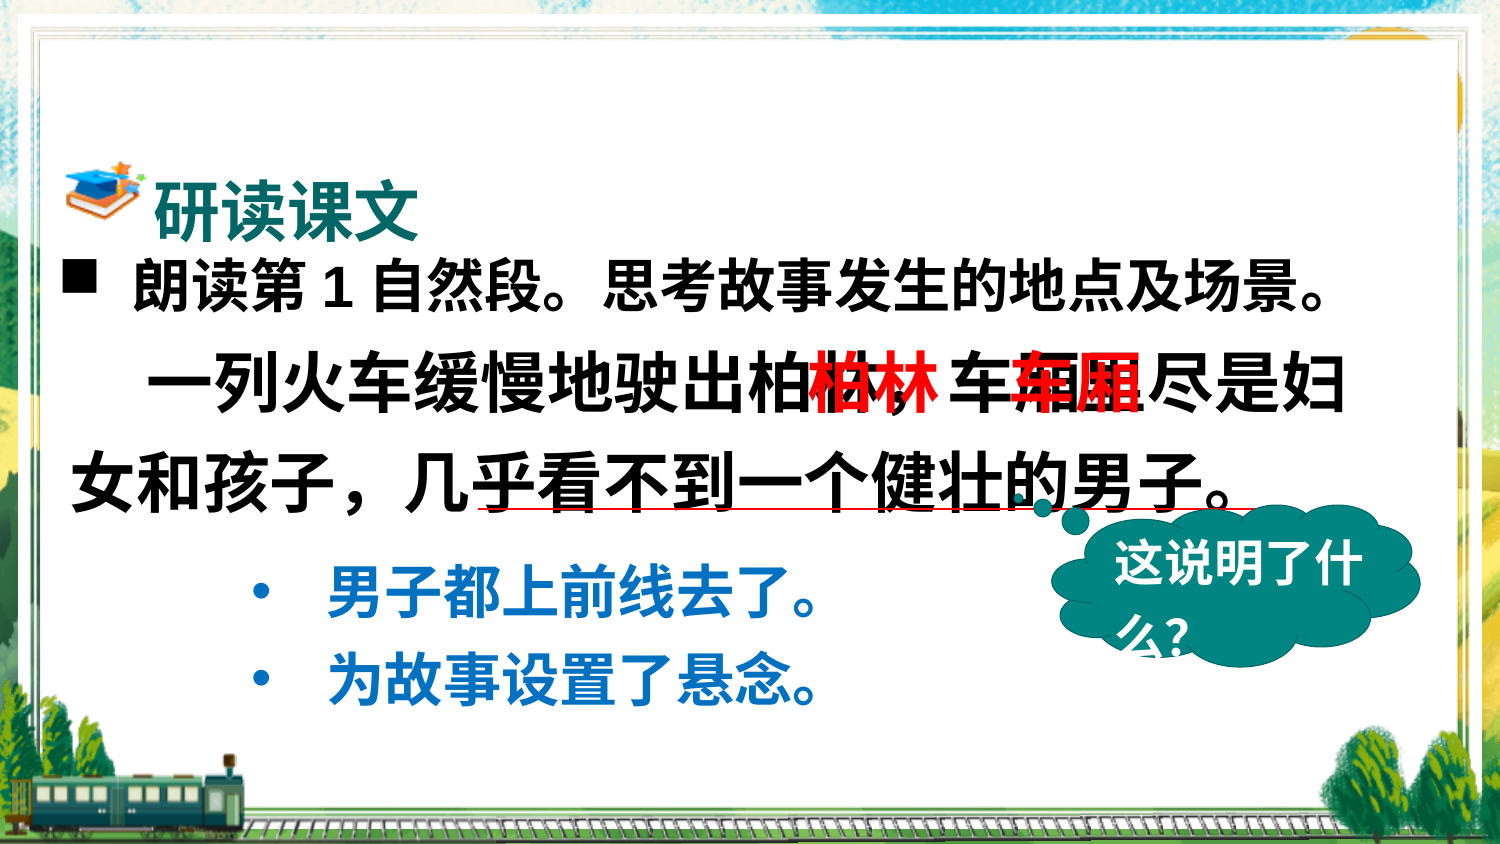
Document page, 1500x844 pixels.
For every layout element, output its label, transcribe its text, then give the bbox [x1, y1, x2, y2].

text_box 车厢 [994, 313, 1181, 429]
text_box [54, 146, 447, 257]
text_box 柏林 [792, 313, 959, 429]
picture [0, 0, 1500, 844]
text_box 朗读第1自然段。思考故事发生的地点及场景。 [43, 224, 1489, 327]
text_box 男子都上前线去了。 为故事设置了悬念。 [236, 530, 955, 721]
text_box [1052, 504, 1421, 667]
text_box 一列火车缓慢地驶出柏林，车厢里尽是妇女和孩子，几乎看不到一个健壮的男子。 [54, 313, 1380, 528]
